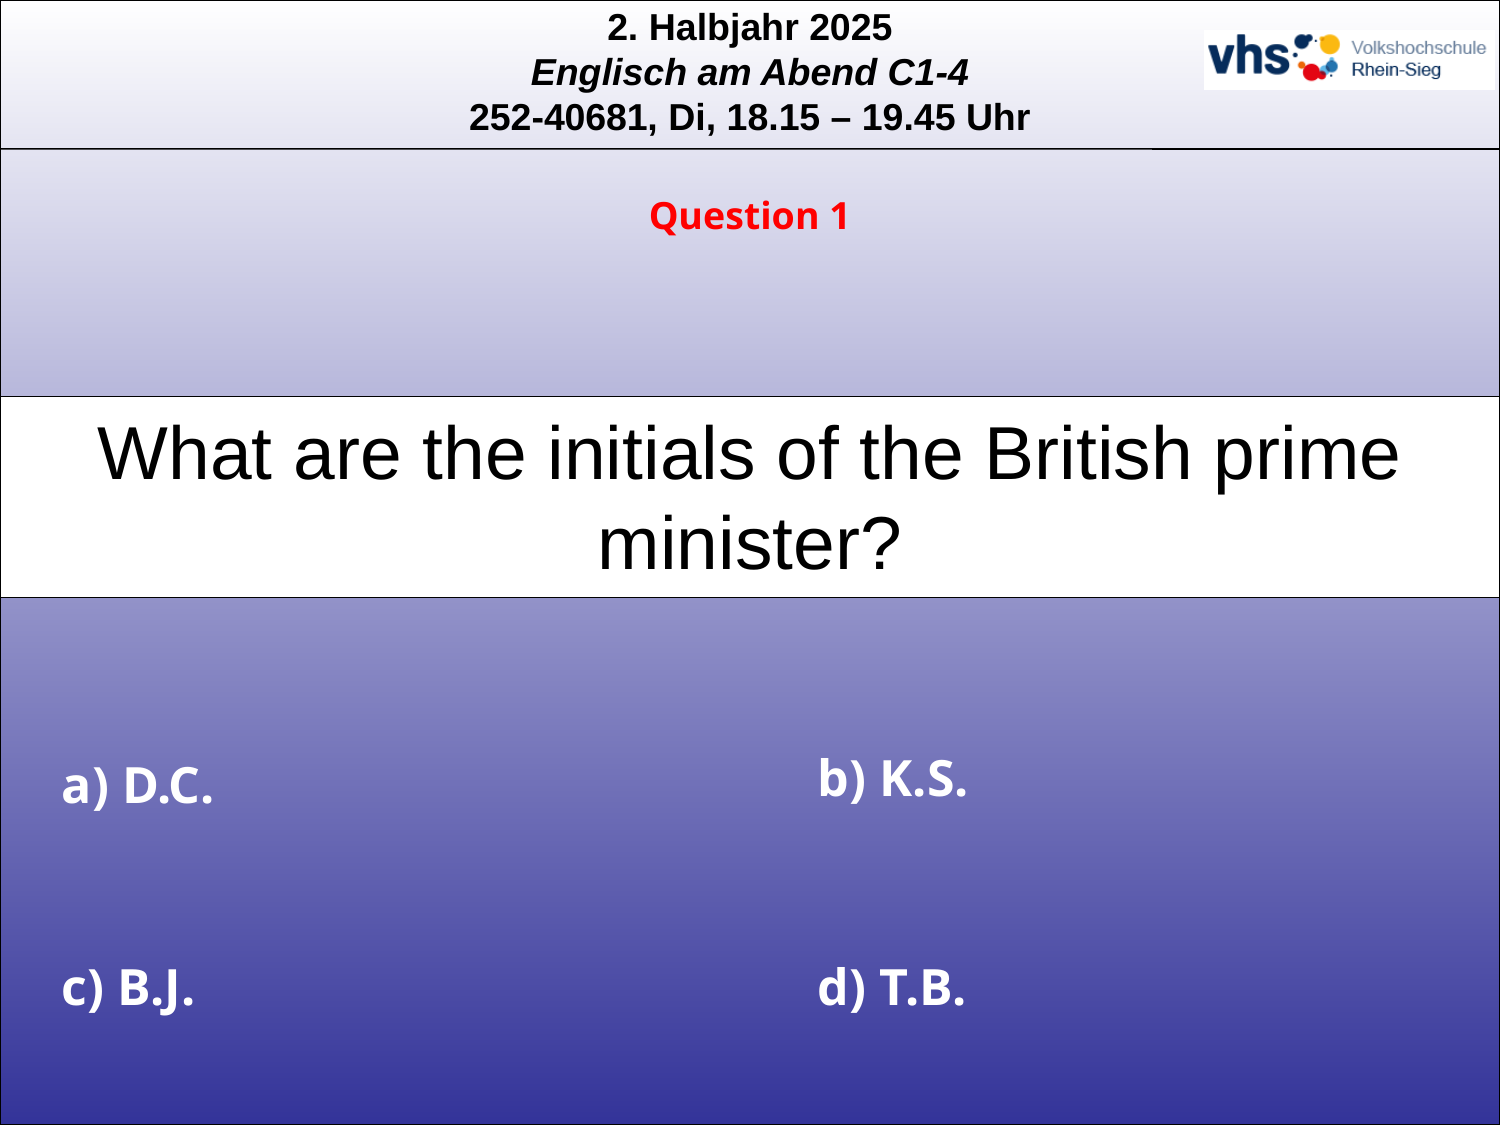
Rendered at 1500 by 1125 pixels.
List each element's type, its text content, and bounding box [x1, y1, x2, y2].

text_box a) D.C. [47, 746, 792, 822]
text_box d) T.B. [803, 948, 1471, 1023]
text_box Question 1 [0, 184, 1500, 245]
title What are the initials of the British prime minister? [0, 396, 1500, 598]
text_box b) K.S. [803, 739, 1500, 815]
picture [1204, 30, 1495, 90]
text_box c) B.J. [47, 948, 792, 1023]
